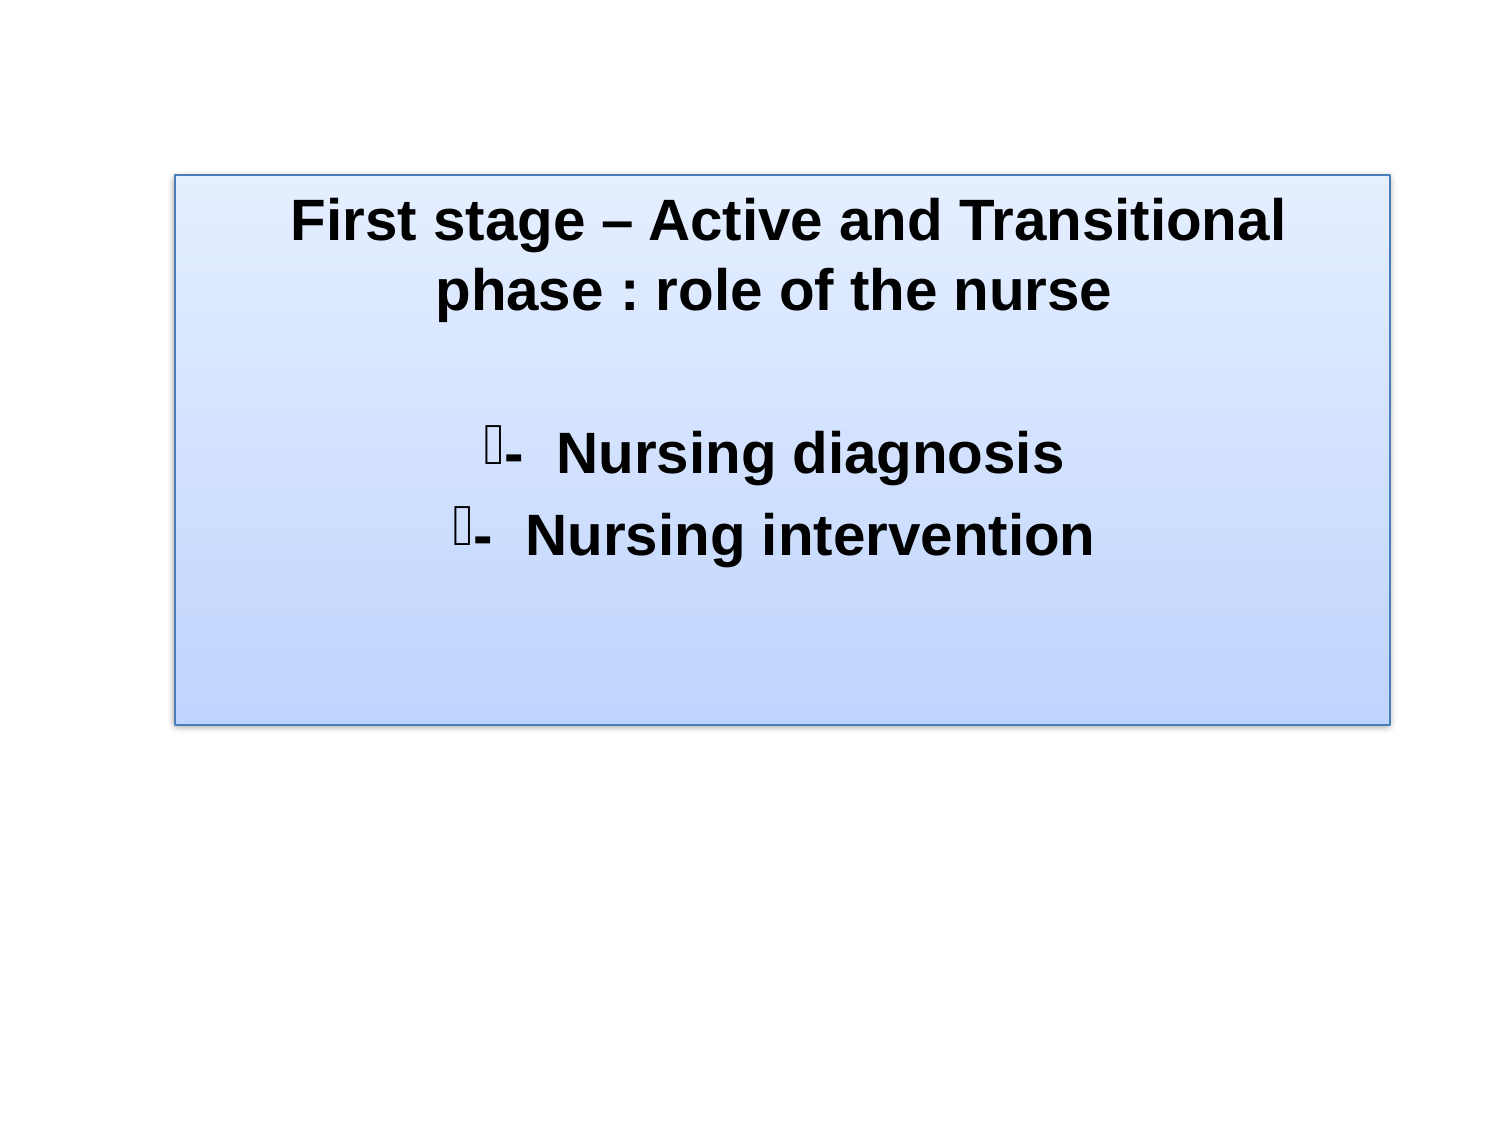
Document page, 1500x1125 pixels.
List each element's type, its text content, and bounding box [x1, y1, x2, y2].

subtitle First stage – Active and Transitional phase : role of the nurse - Nursing diagnosis - Nursing intervention [174, 174, 1391, 726]
